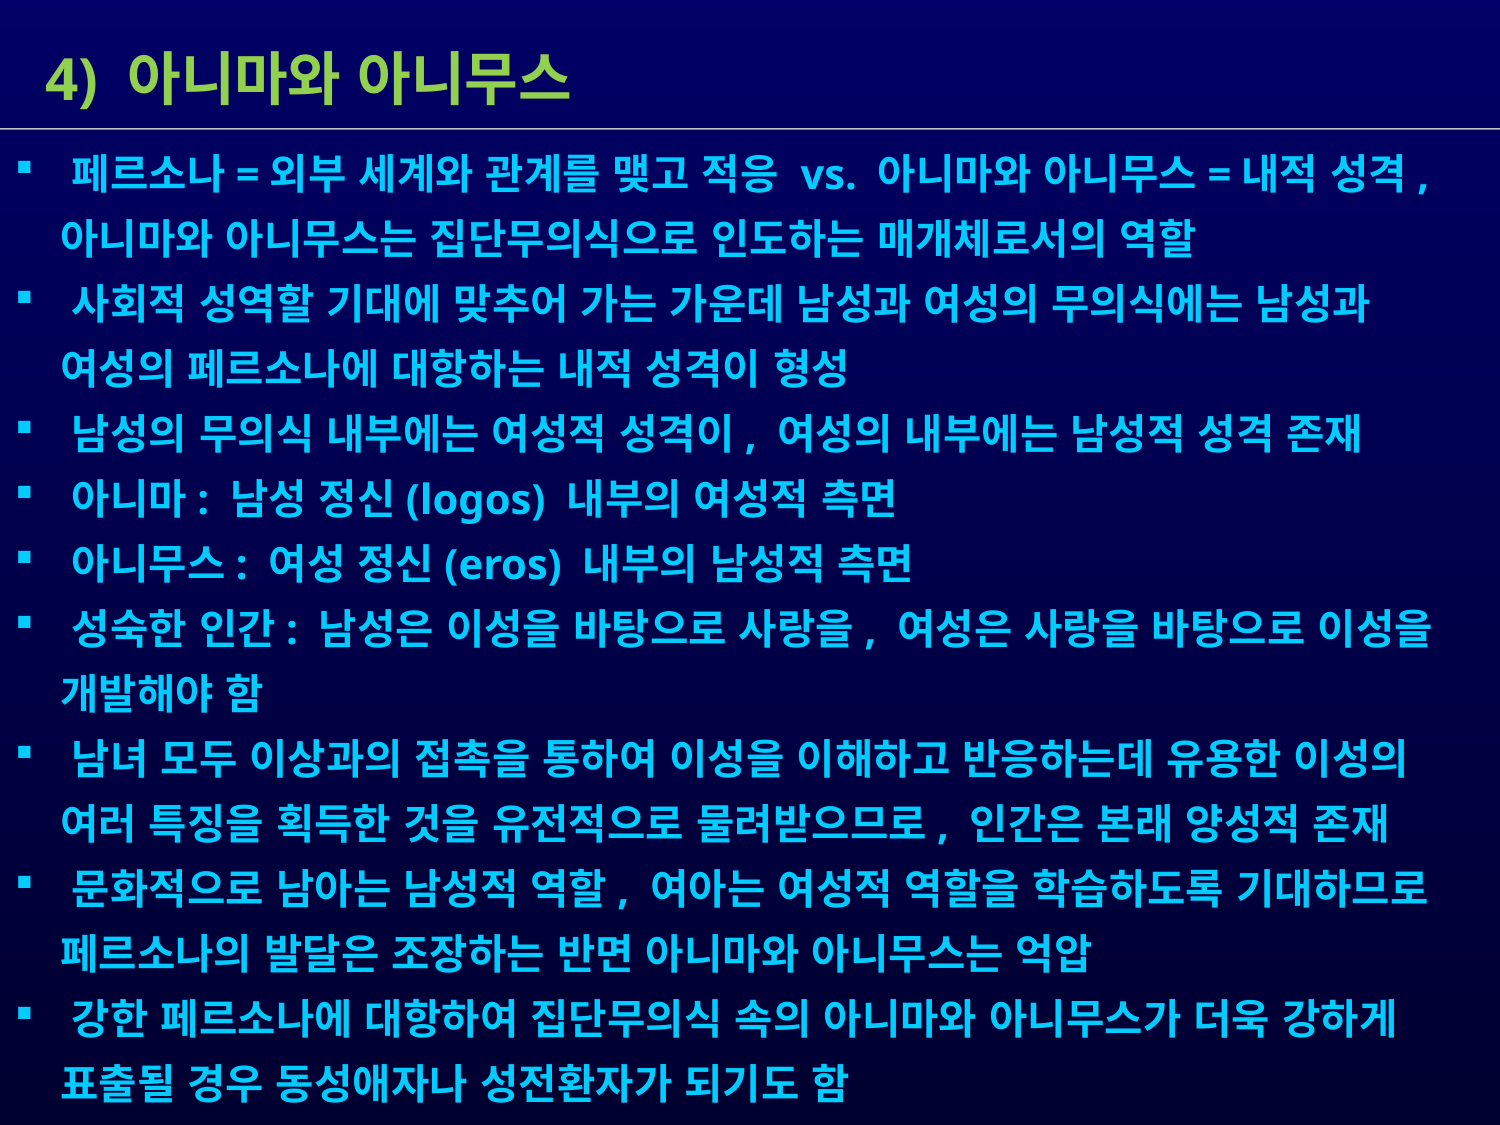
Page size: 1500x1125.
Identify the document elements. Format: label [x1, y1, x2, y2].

text_box [0, 34, 1500, 1116]
